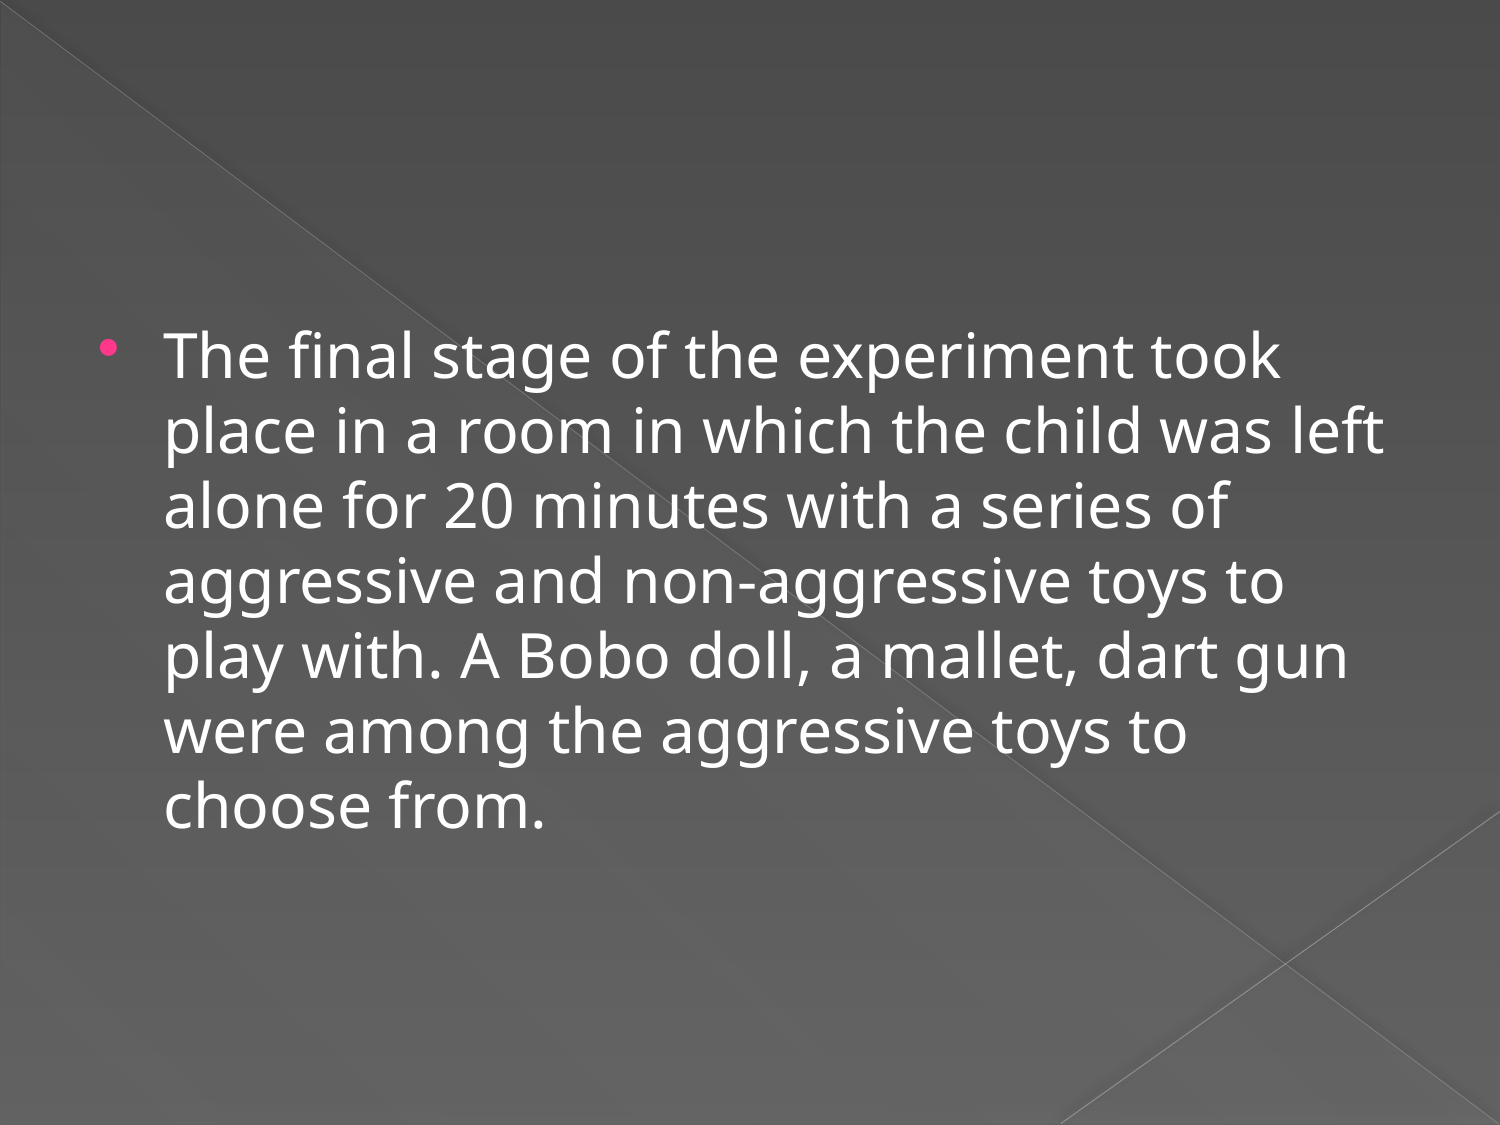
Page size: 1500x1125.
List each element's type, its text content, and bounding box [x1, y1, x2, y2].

list The final stage of the experiment took place in a room in which the child was left alone for 20 minutes with a series of aggressive and non-aggressive toys to play with. A Bobo doll, a mallet, dart gun were among the aggressive toys to choose from. [75, 308, 1425, 1059]
